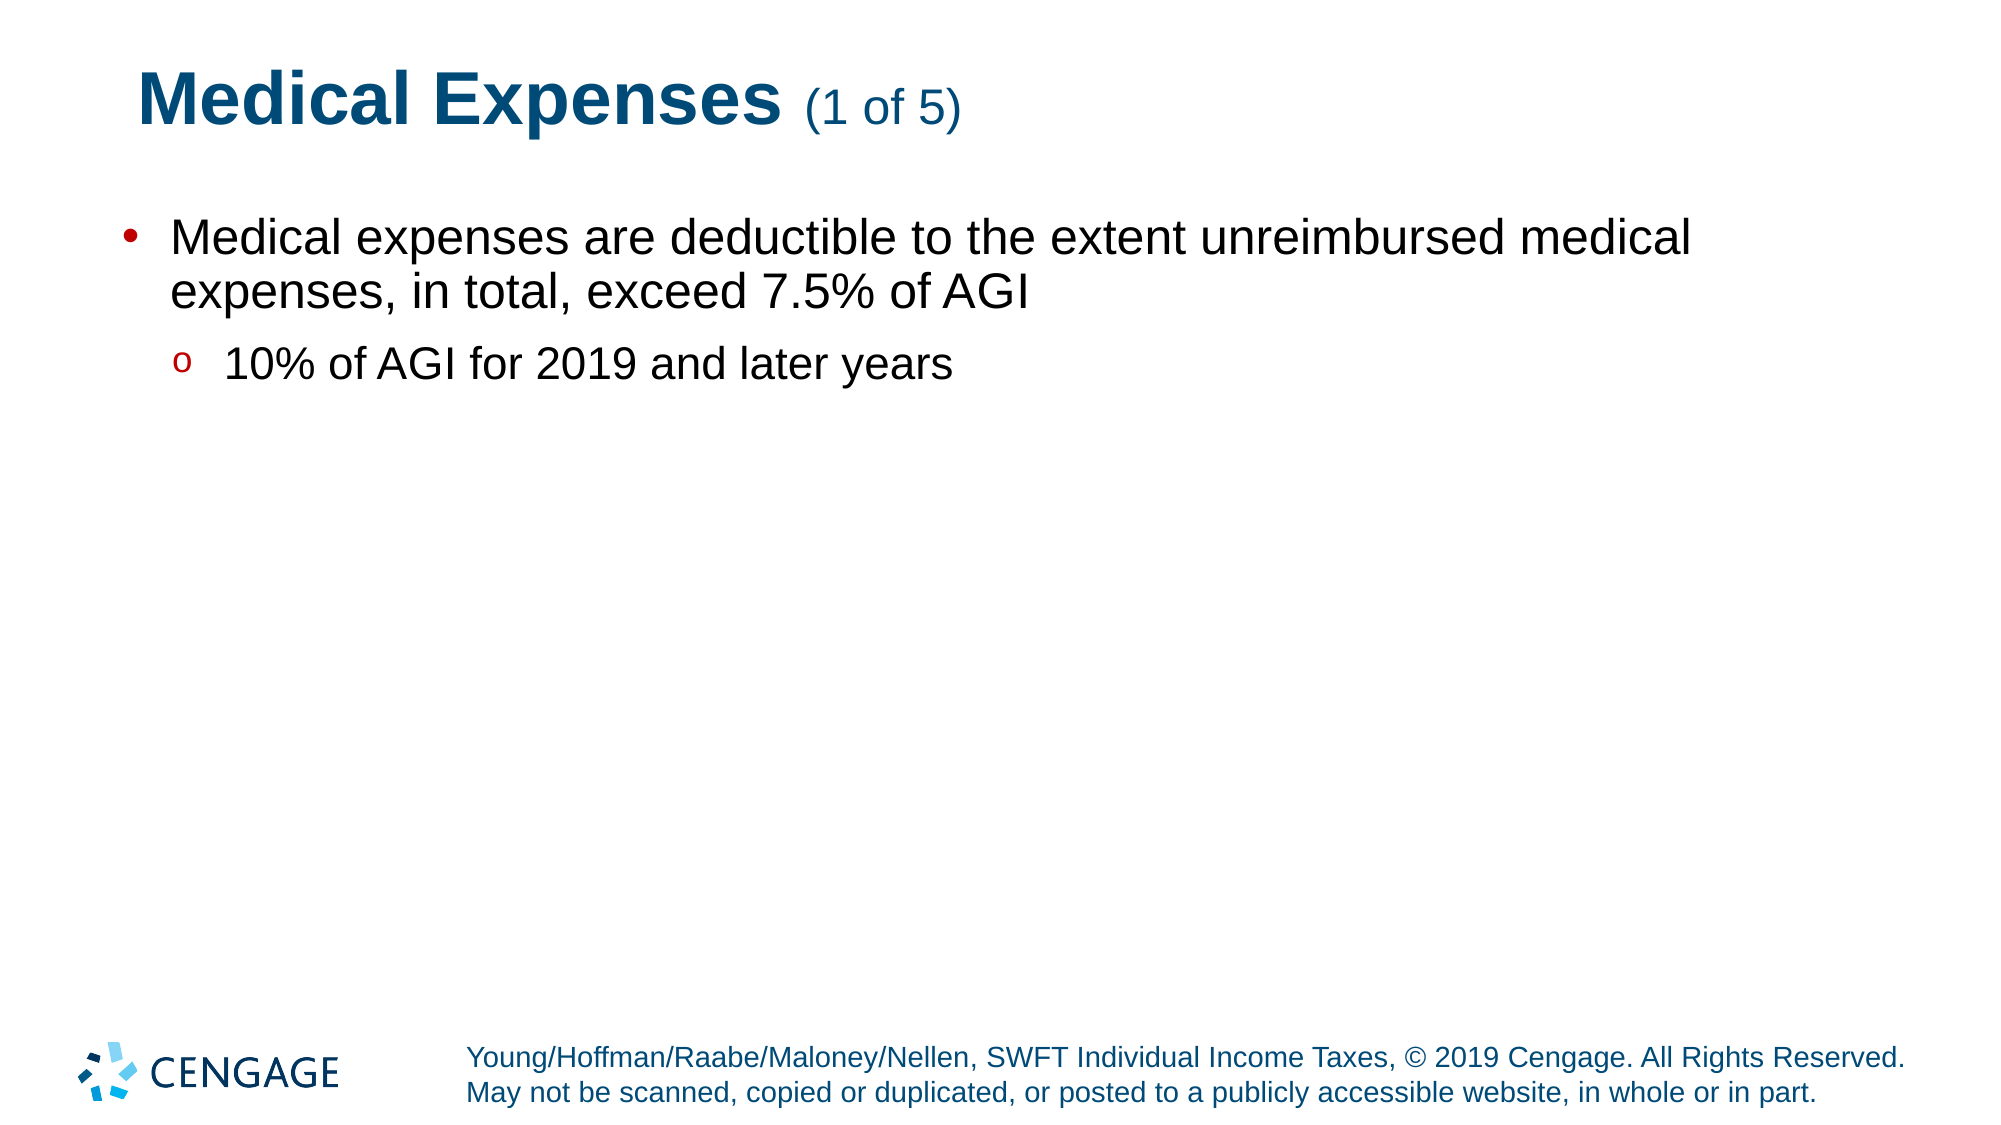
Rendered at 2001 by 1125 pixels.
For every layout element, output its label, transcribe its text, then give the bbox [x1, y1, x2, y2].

title Medical Expenses (1 of 5) [137, 59, 1863, 171]
picture [78, 1042, 338, 1101]
list Medical expenses are deductible to the extent unreimbursed medical expenses, in total, exceed 7.5% of A G I 10% of A G I for 2019 and later years [121, 211, 1880, 414]
